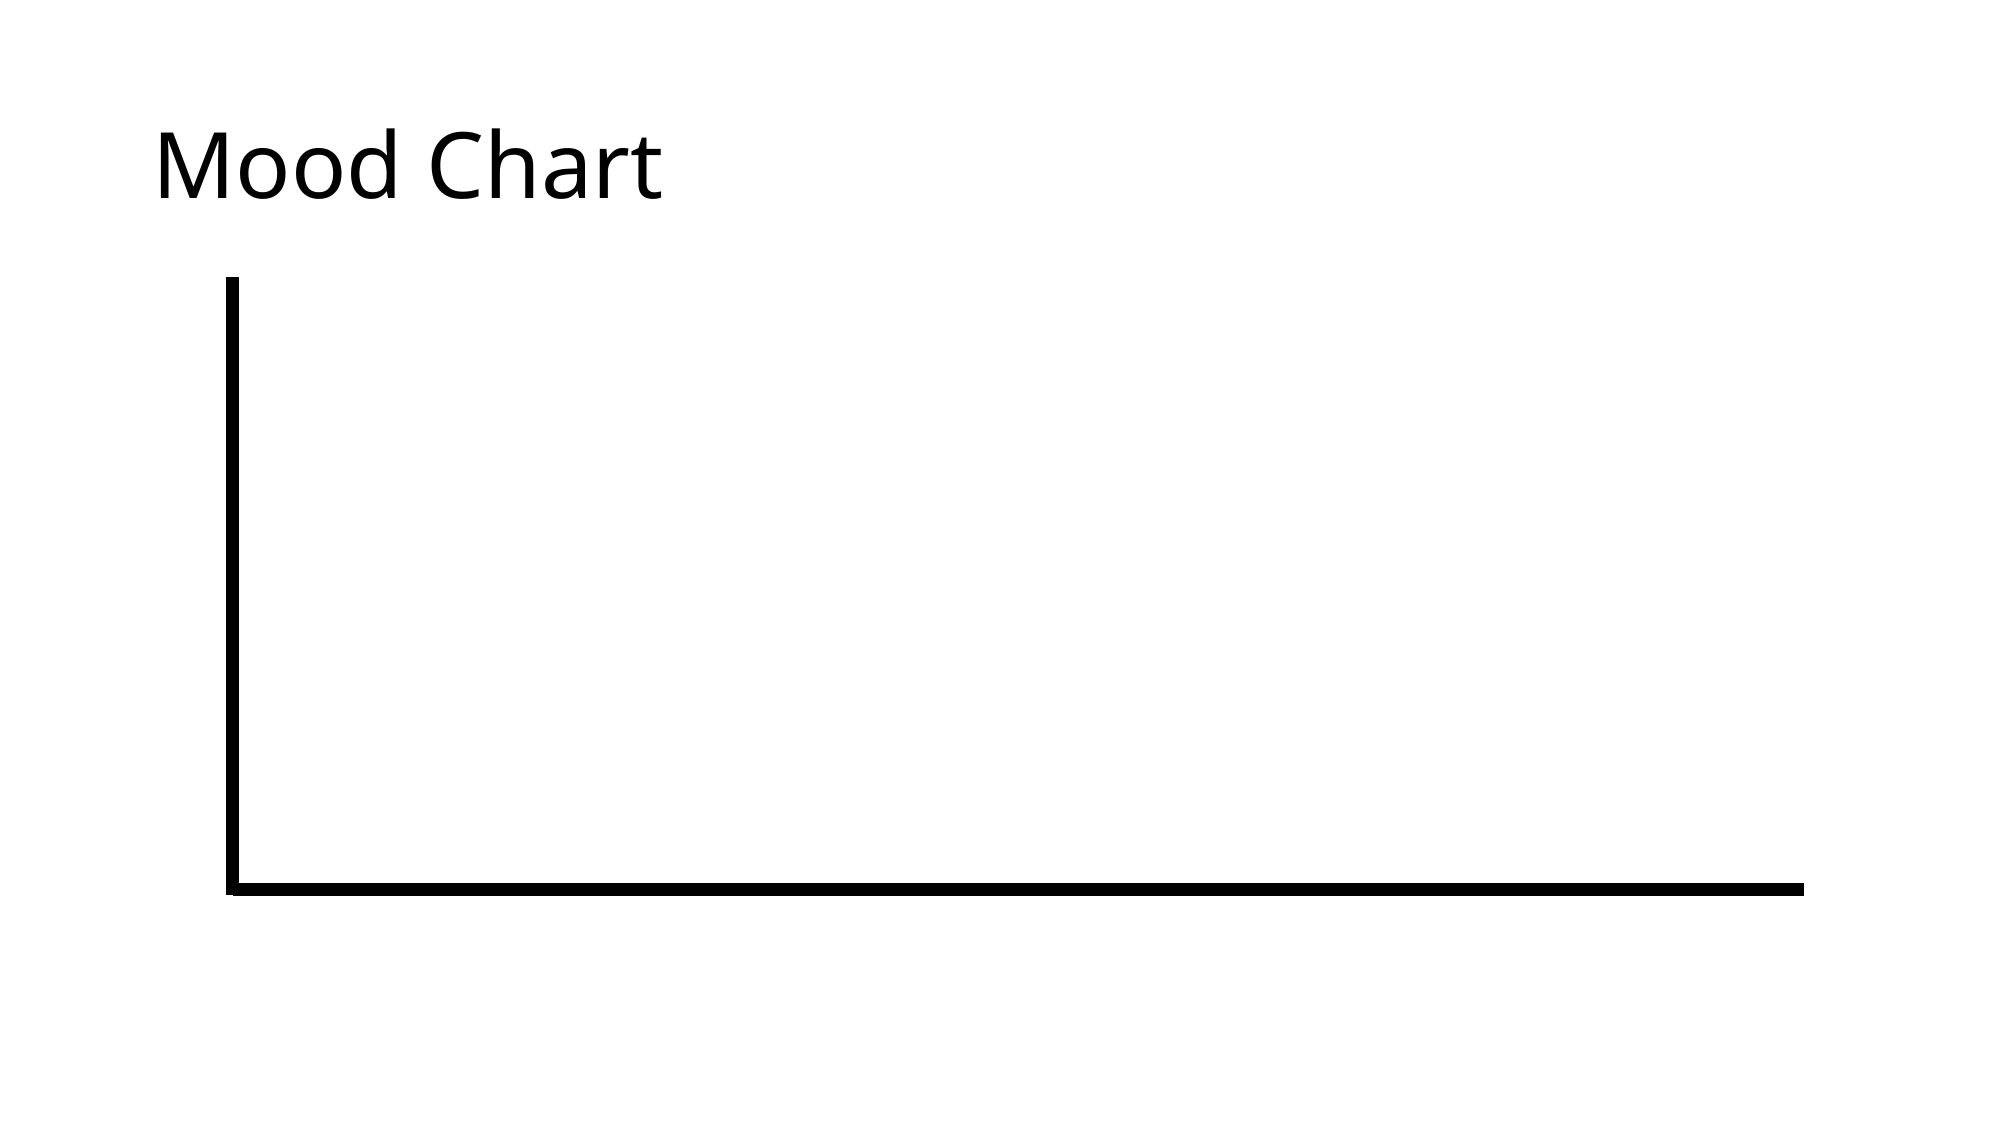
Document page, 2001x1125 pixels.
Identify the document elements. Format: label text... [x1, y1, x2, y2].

title Mood Chart [137, 59, 1863, 278]
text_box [232, 277, 1804, 895]
